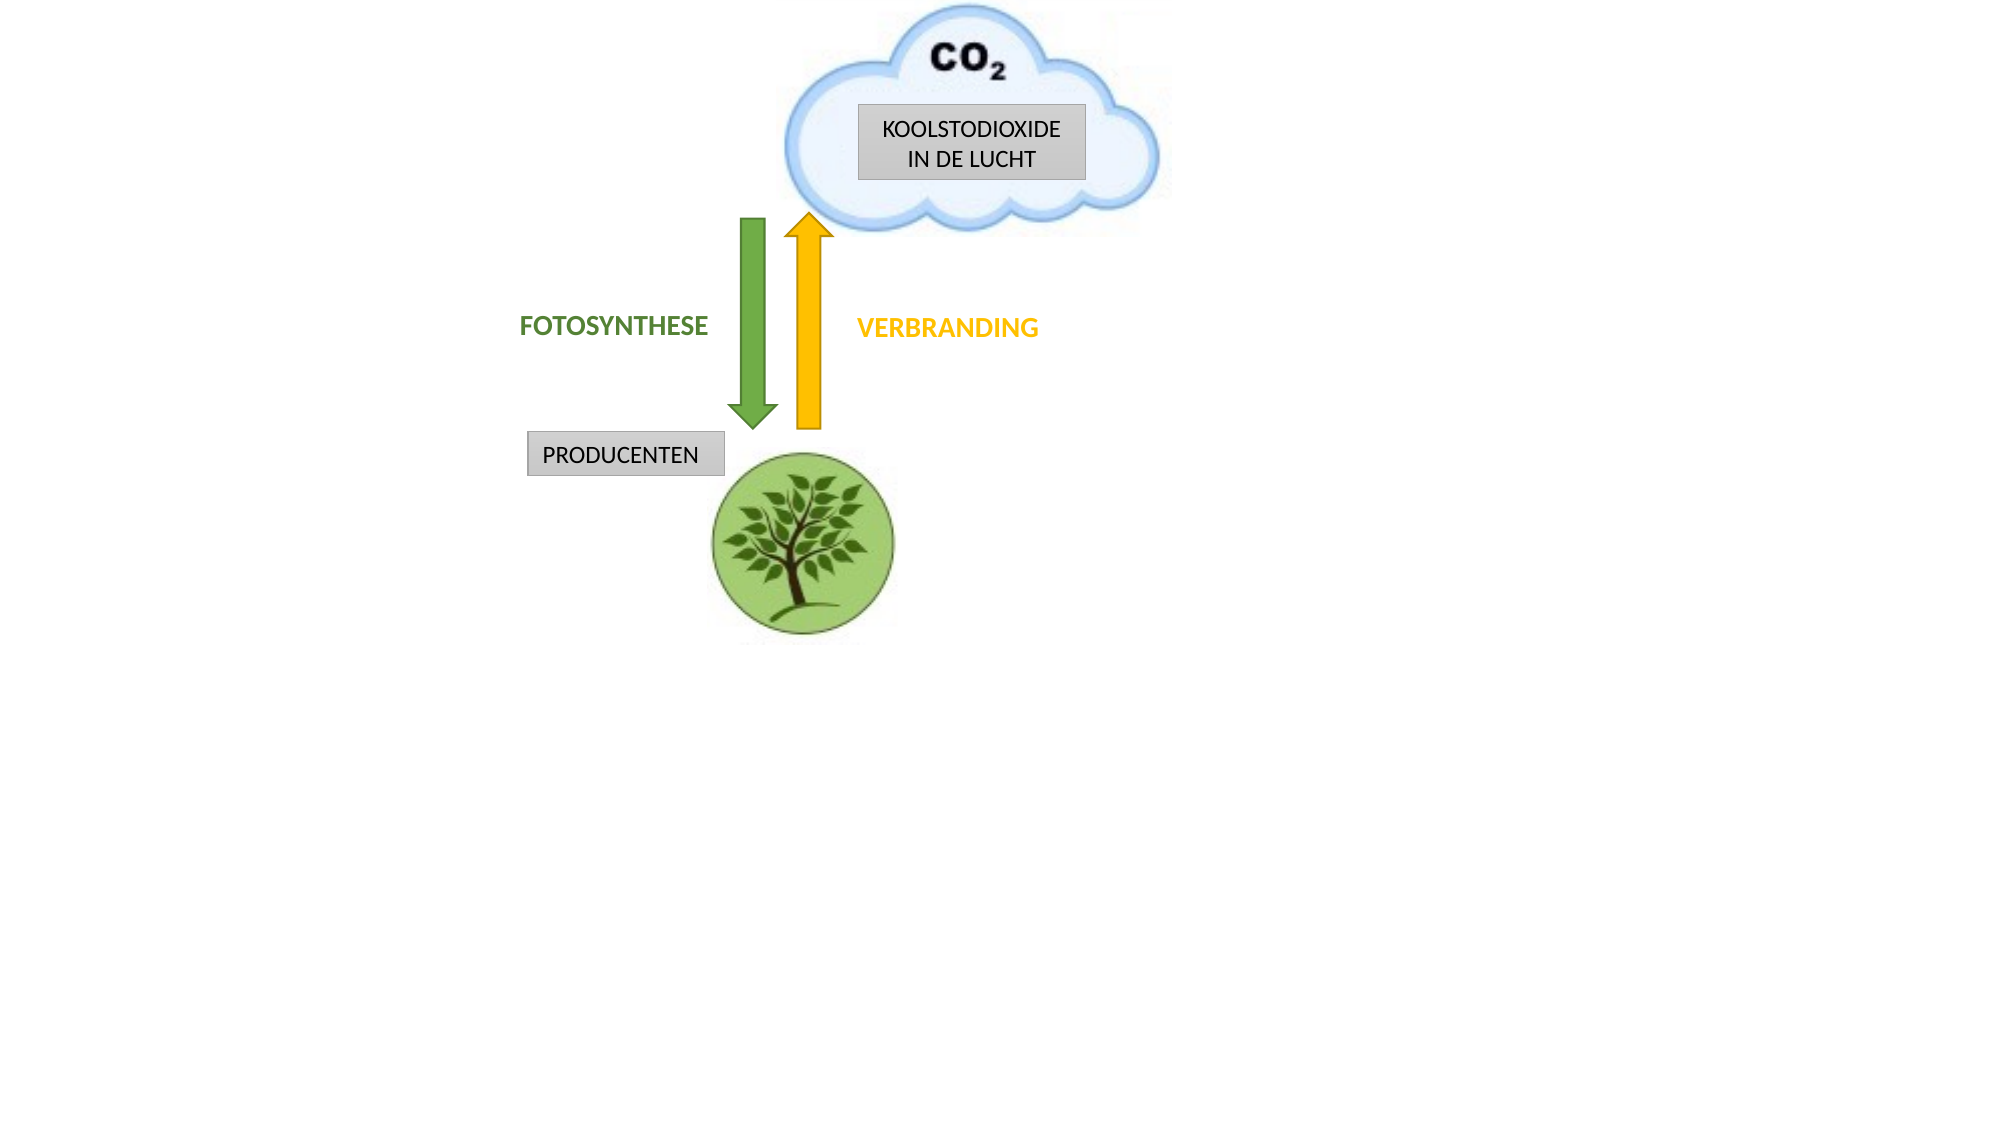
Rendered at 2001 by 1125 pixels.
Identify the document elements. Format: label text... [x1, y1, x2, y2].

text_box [504, 218, 777, 429]
picture [776, 0, 1172, 237]
text_box PRODUCENTEN [527, 431, 725, 476]
picture [707, 447, 902, 645]
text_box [785, 212, 1056, 429]
